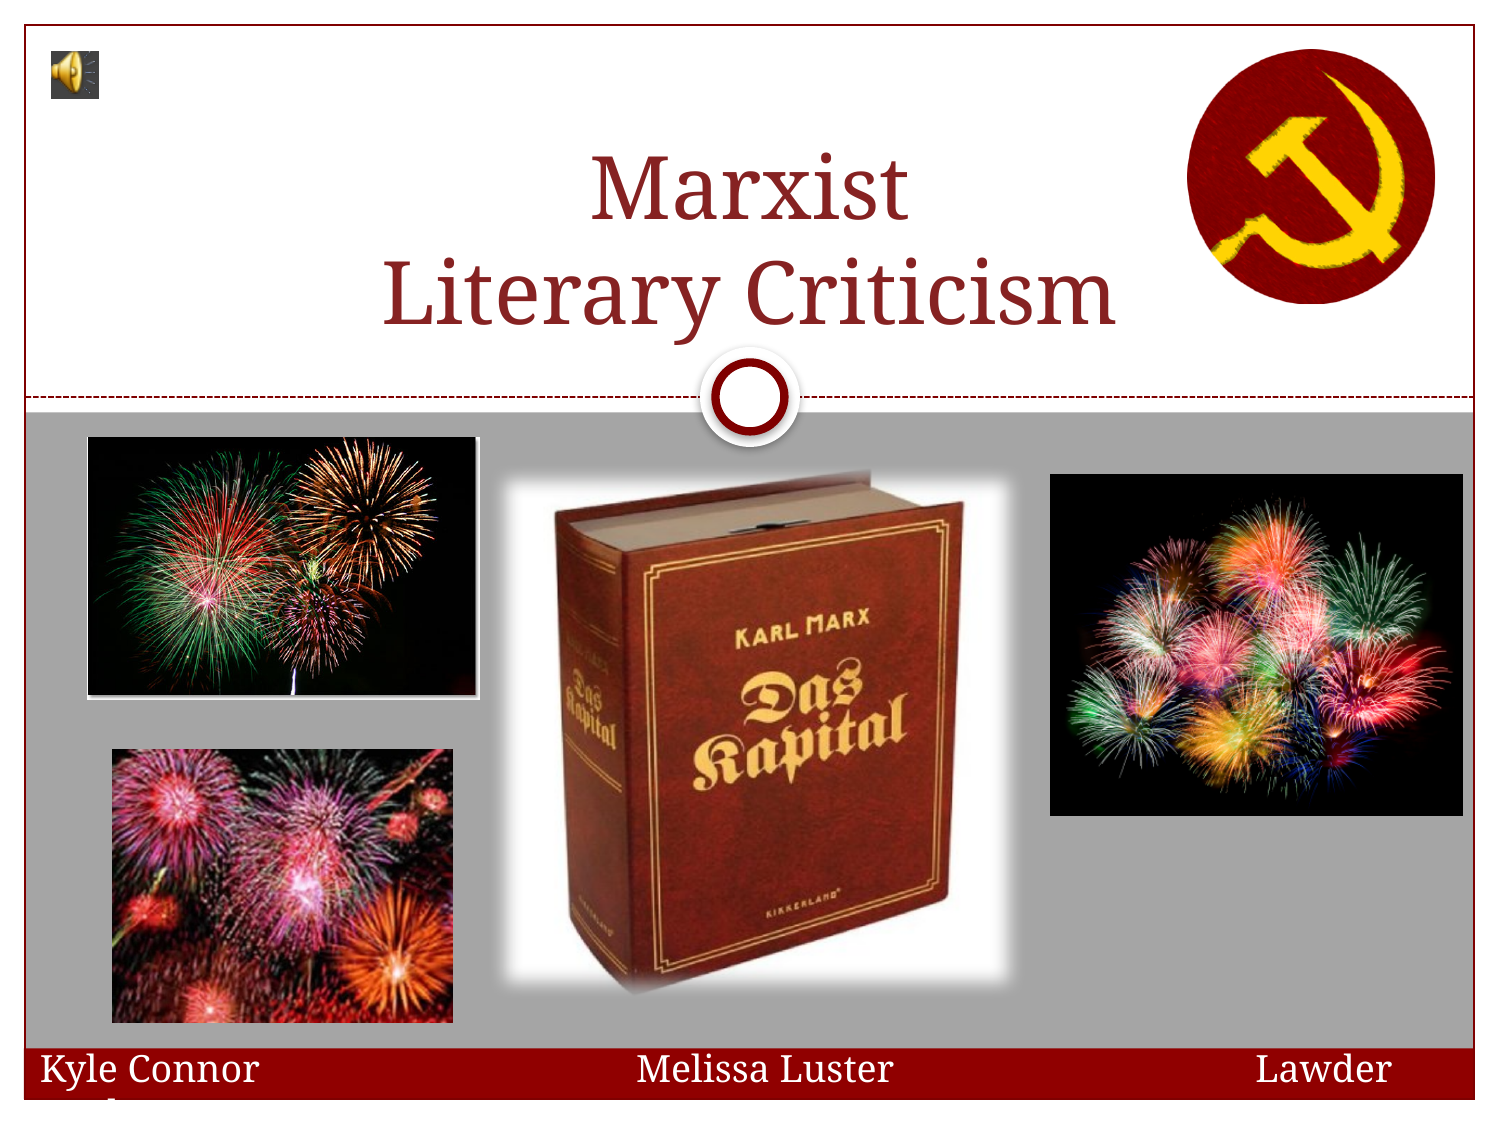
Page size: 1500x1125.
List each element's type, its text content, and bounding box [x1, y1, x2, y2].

picture [1187, 49, 1451, 313]
picture [49, 49, 101, 101]
picture [87, 437, 480, 701]
text_box Kyle Connor Melissa Luster Lawder Paul [24, 1037, 1475, 1125]
picture [487, 462, 1026, 1001]
title Marxist Literary Criticism [112, 62, 1388, 350]
picture [112, 749, 454, 1023]
picture [1049, 474, 1463, 817]
